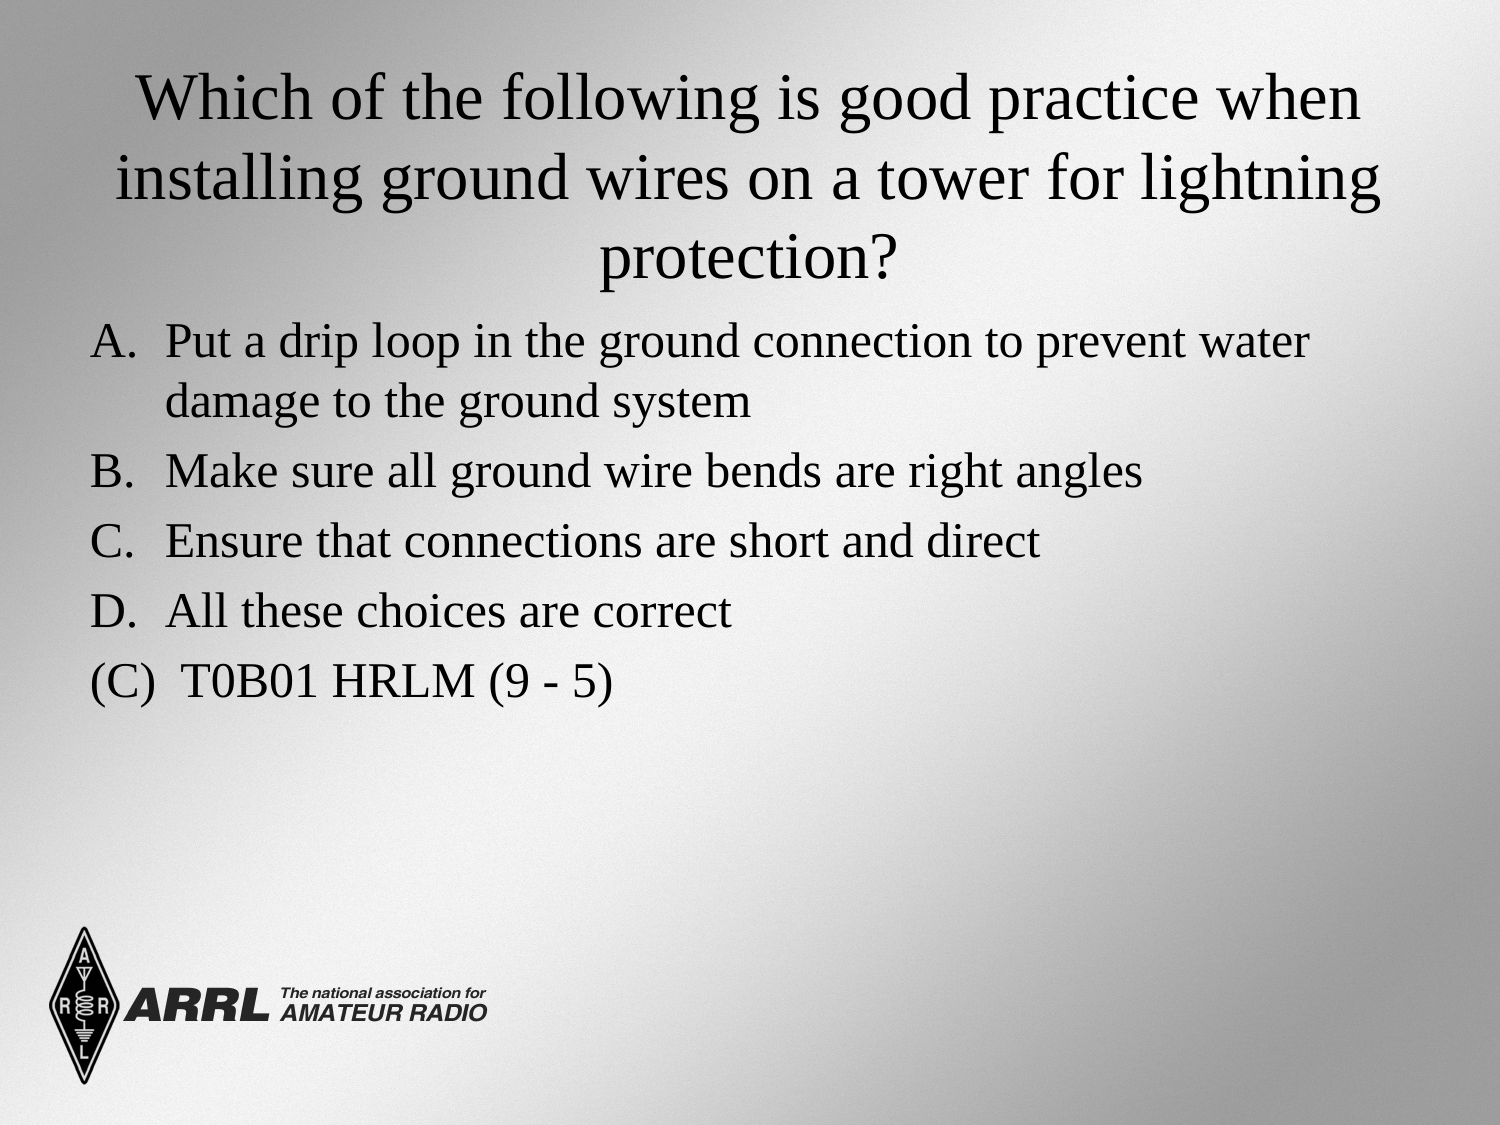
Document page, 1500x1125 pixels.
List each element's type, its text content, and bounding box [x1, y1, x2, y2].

title Which of the following is good practice when installing ground wires on a tower for lightning protection? [75, 45, 1425, 233]
list Put a drip loop in the ground connection to prevent water damage to the ground system Make sure all ground wire bends are right angles Ensure that connections are short and direct All these choices are correct (C) T0B01 HRLM (9 - 5) [75, 299, 1425, 1005]
picture [0, 0, 1500, 1125]
